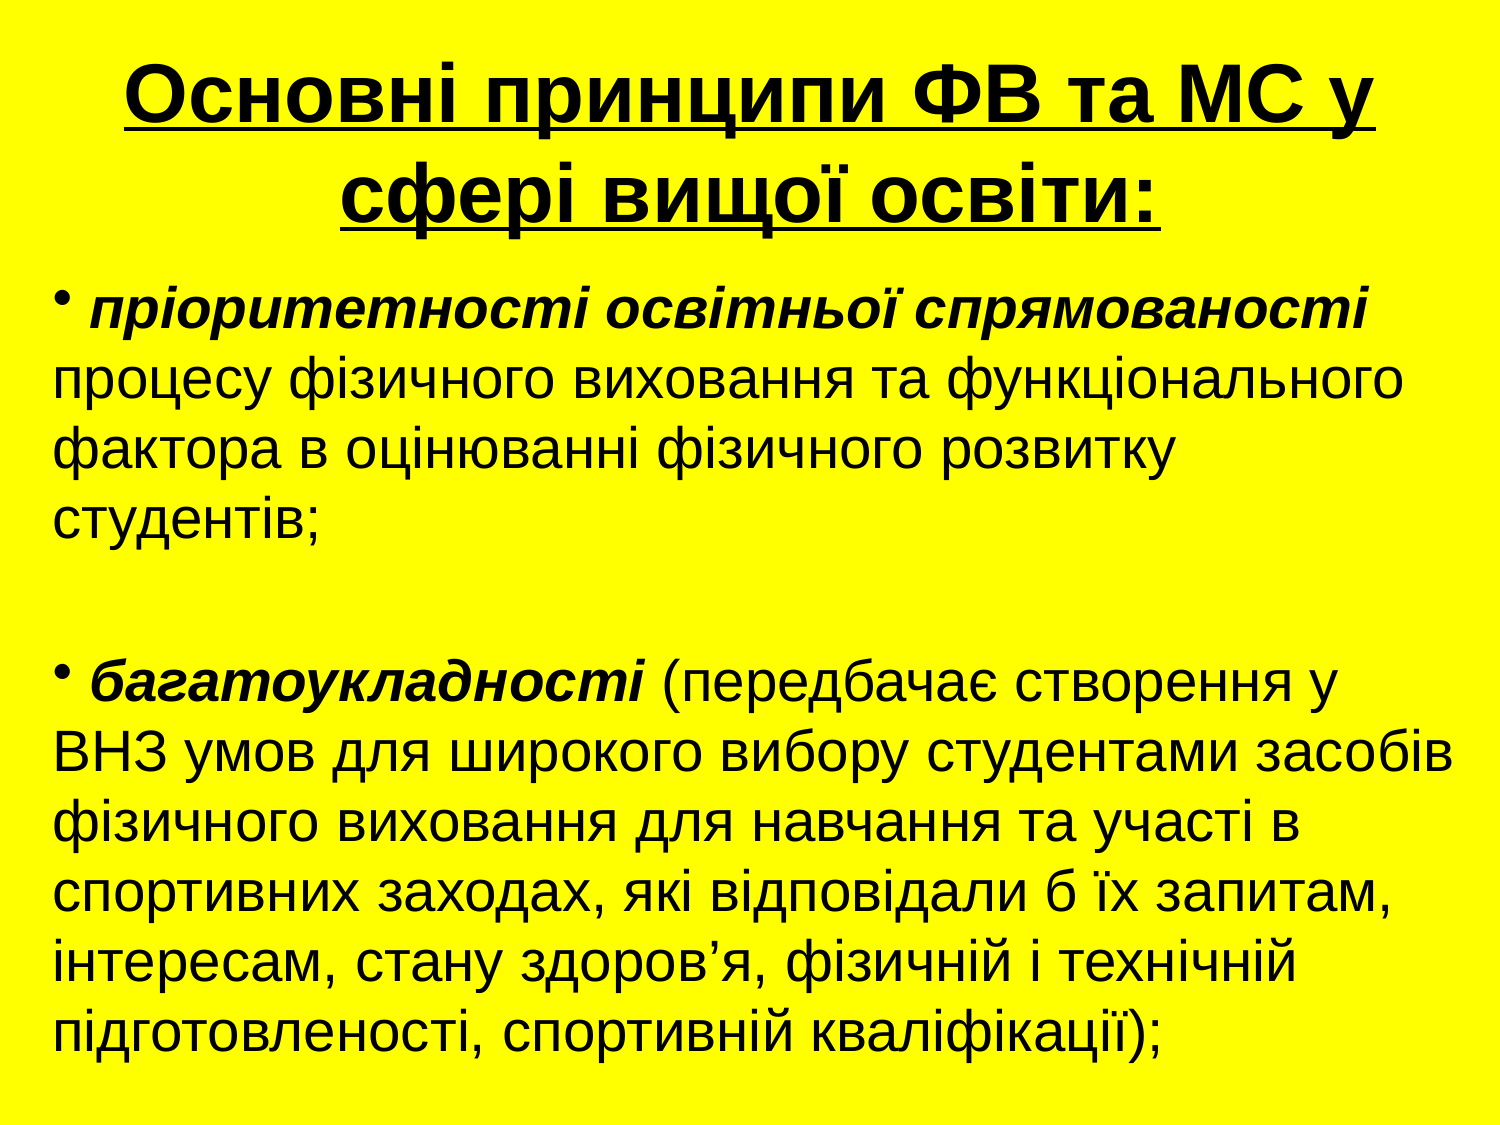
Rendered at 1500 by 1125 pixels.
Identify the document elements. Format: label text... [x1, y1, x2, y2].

list пріоритетності освітньої спрямованості процесу фізичного виховання та функціонального фактора в оцінюванні фізичного розвитку студентів; багатоукладності (передбачає створення у ВНЗ умов для широкого вибору студентами засобів фізичного виховання для навчання та участі в спортивних заходах, які відповідали б їх запитам, інтересам, стану здоров’я, фізичній і технічній підготовленості, спортивній кваліфікації); [37, 262, 1475, 1088]
title Основні принципи ФВ та МС у сфері вищої освіти: [75, 45, 1425, 233]
